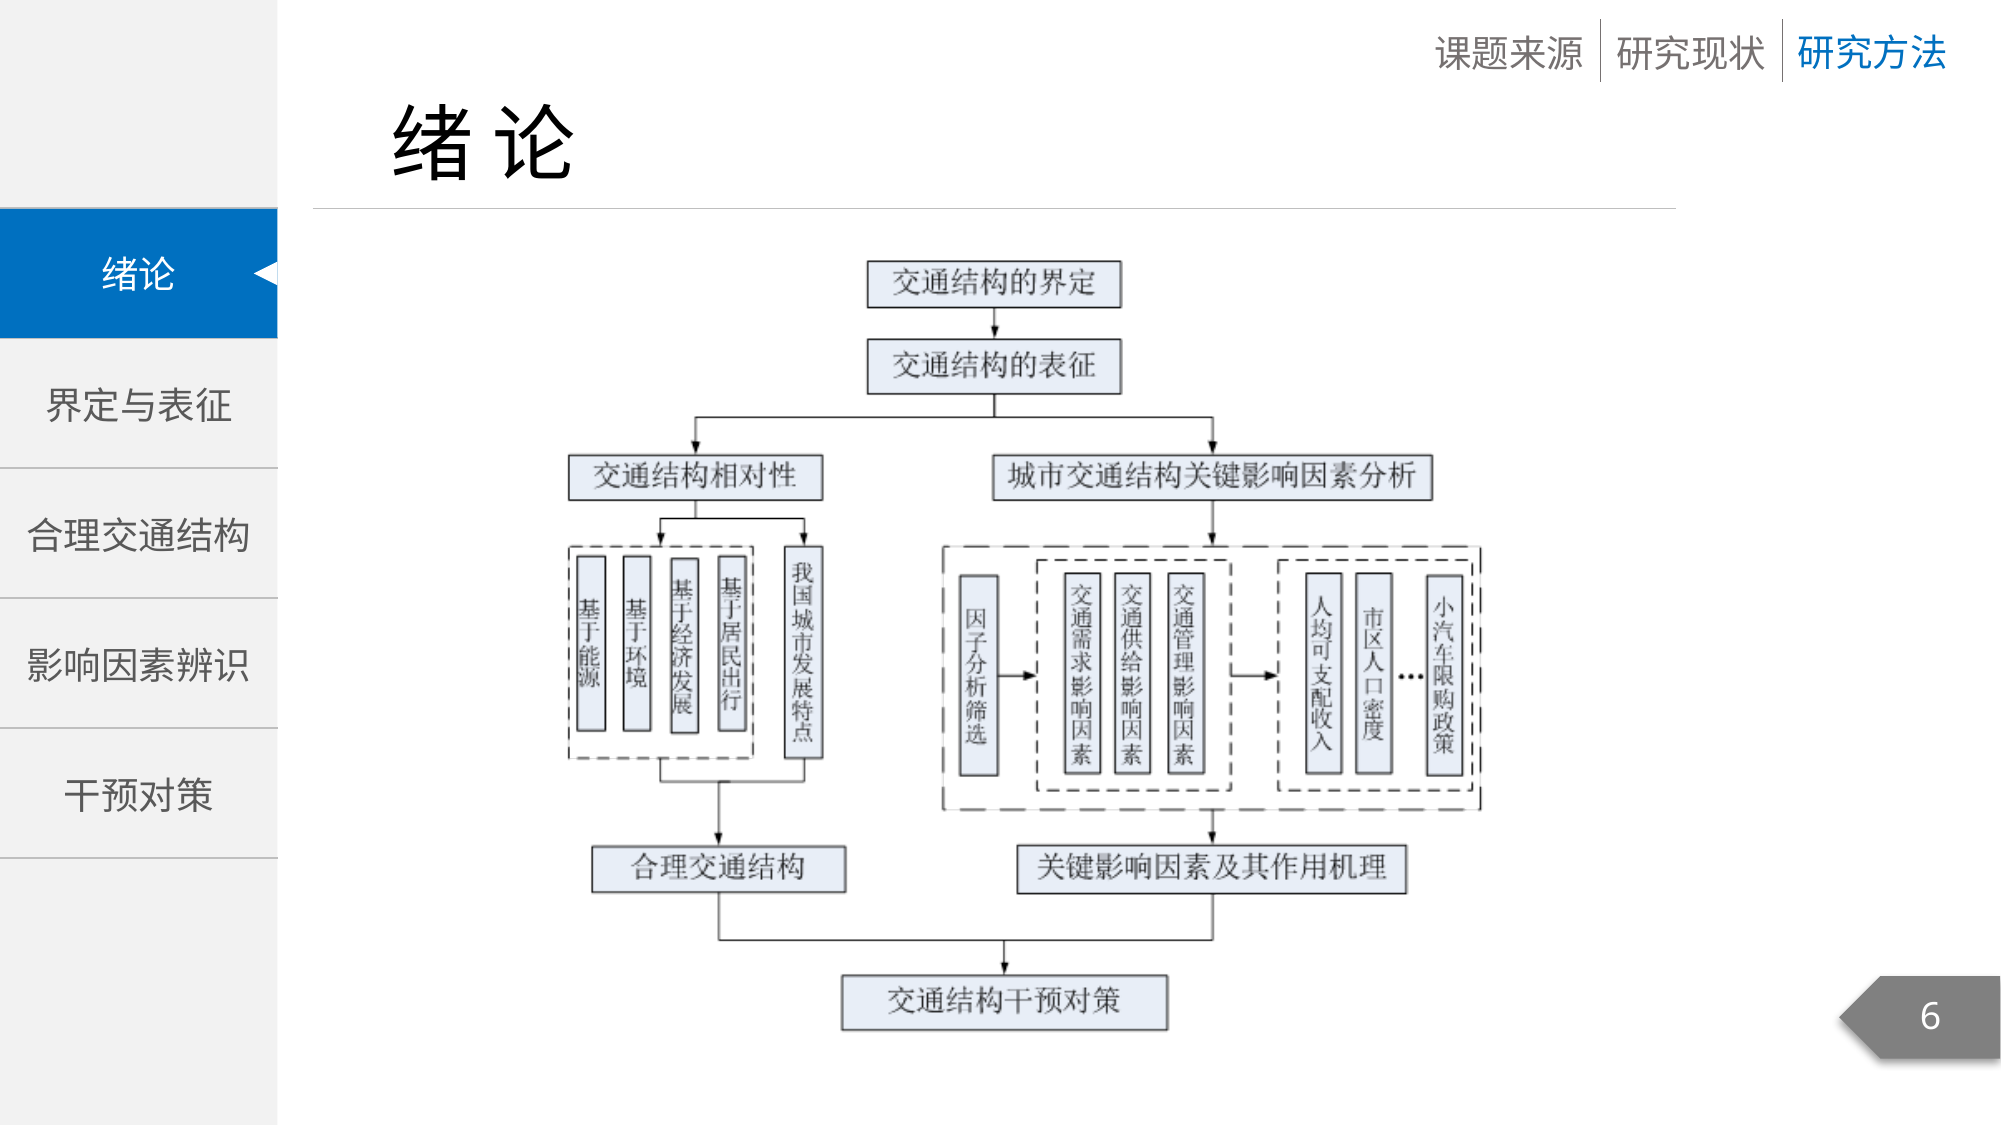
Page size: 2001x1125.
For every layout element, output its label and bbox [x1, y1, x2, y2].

picture [565, 259, 1485, 1036]
